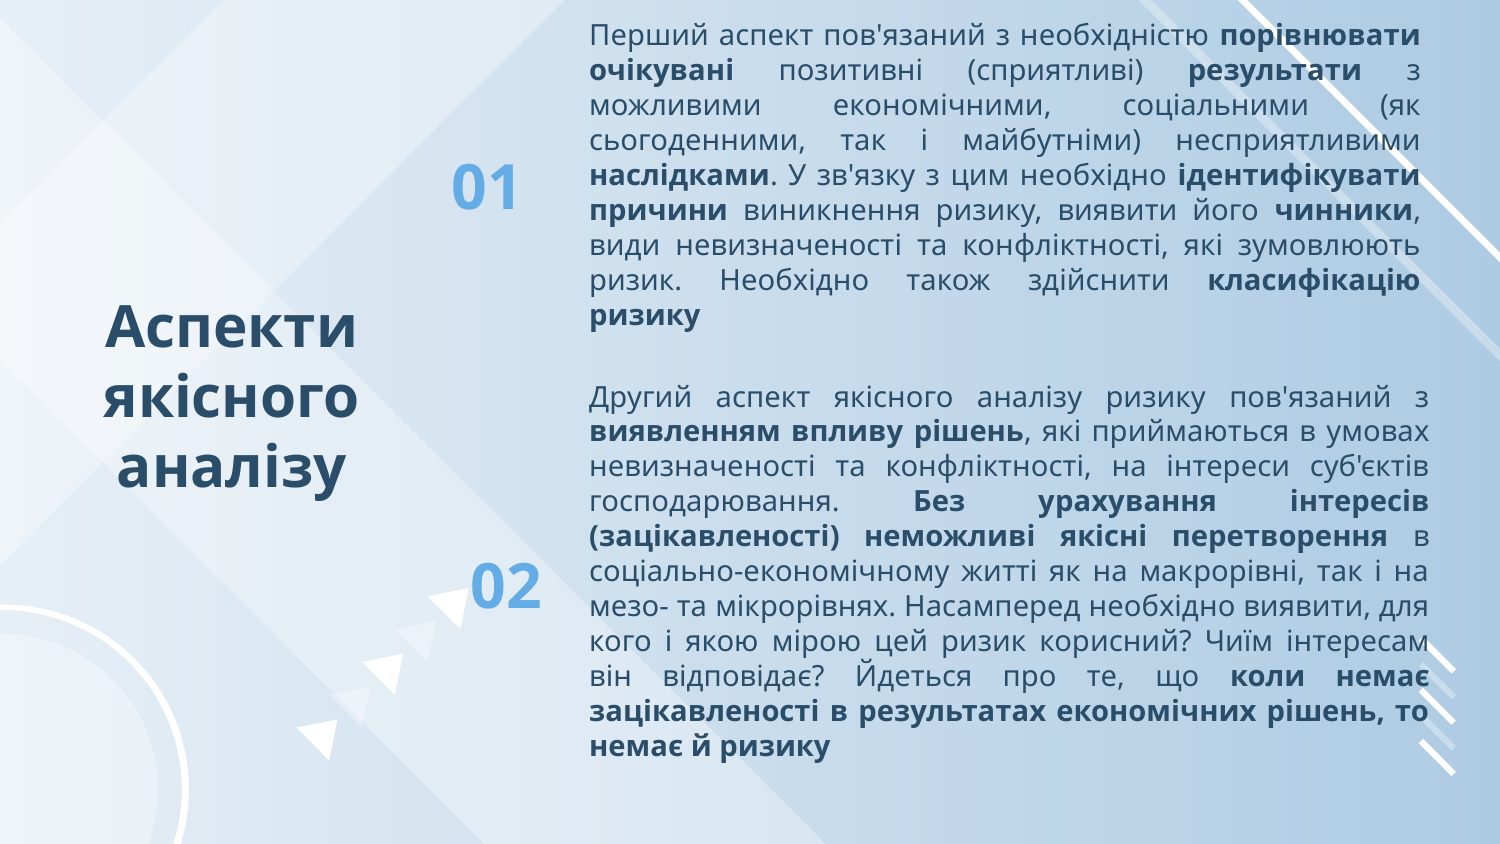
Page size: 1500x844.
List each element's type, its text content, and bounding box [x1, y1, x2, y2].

title Перший аспект пов'язаний з необхідністю порівнювати очікувані позитивні (сприятливі) результати з можливими економічними, соціальними (як сьогоденними, так і майбутніми) несприятливими наслідками. У зв'язку з цим необхідно ідентифікувати причини виникнення ризику, виявити його чинники, види невизначеності та конфліктності, які зумовлюють ризик. Необхідно також здійснити класифікацію ризику [574, 270, 1436, 346]
title Аспекти якісного аналізу [24, 307, 440, 481]
title Другий аспект якісного аналізу ризику пов'язаний з виявленням впливу рішень, які приймаються в умовах невизначеності та конфліктності, на інтереси суб'єктів господарювання. Без урахування інтересів (зацікавленості) неможливі якісні перетворення в соціально-економічному житті як на макрорівні, так і на мезо- та мікрорівнях. Насамперед необхідно виявити, для кого і якою мірою цей ризик корисний? Чиїм інтересам він відповідає? Йдеться про те, що коли немає зацікавленості в результатах економічних рішень, то немає й ризику [574, 701, 1445, 778]
title 01 [386, 146, 539, 223]
title 02 [404, 545, 558, 622]
